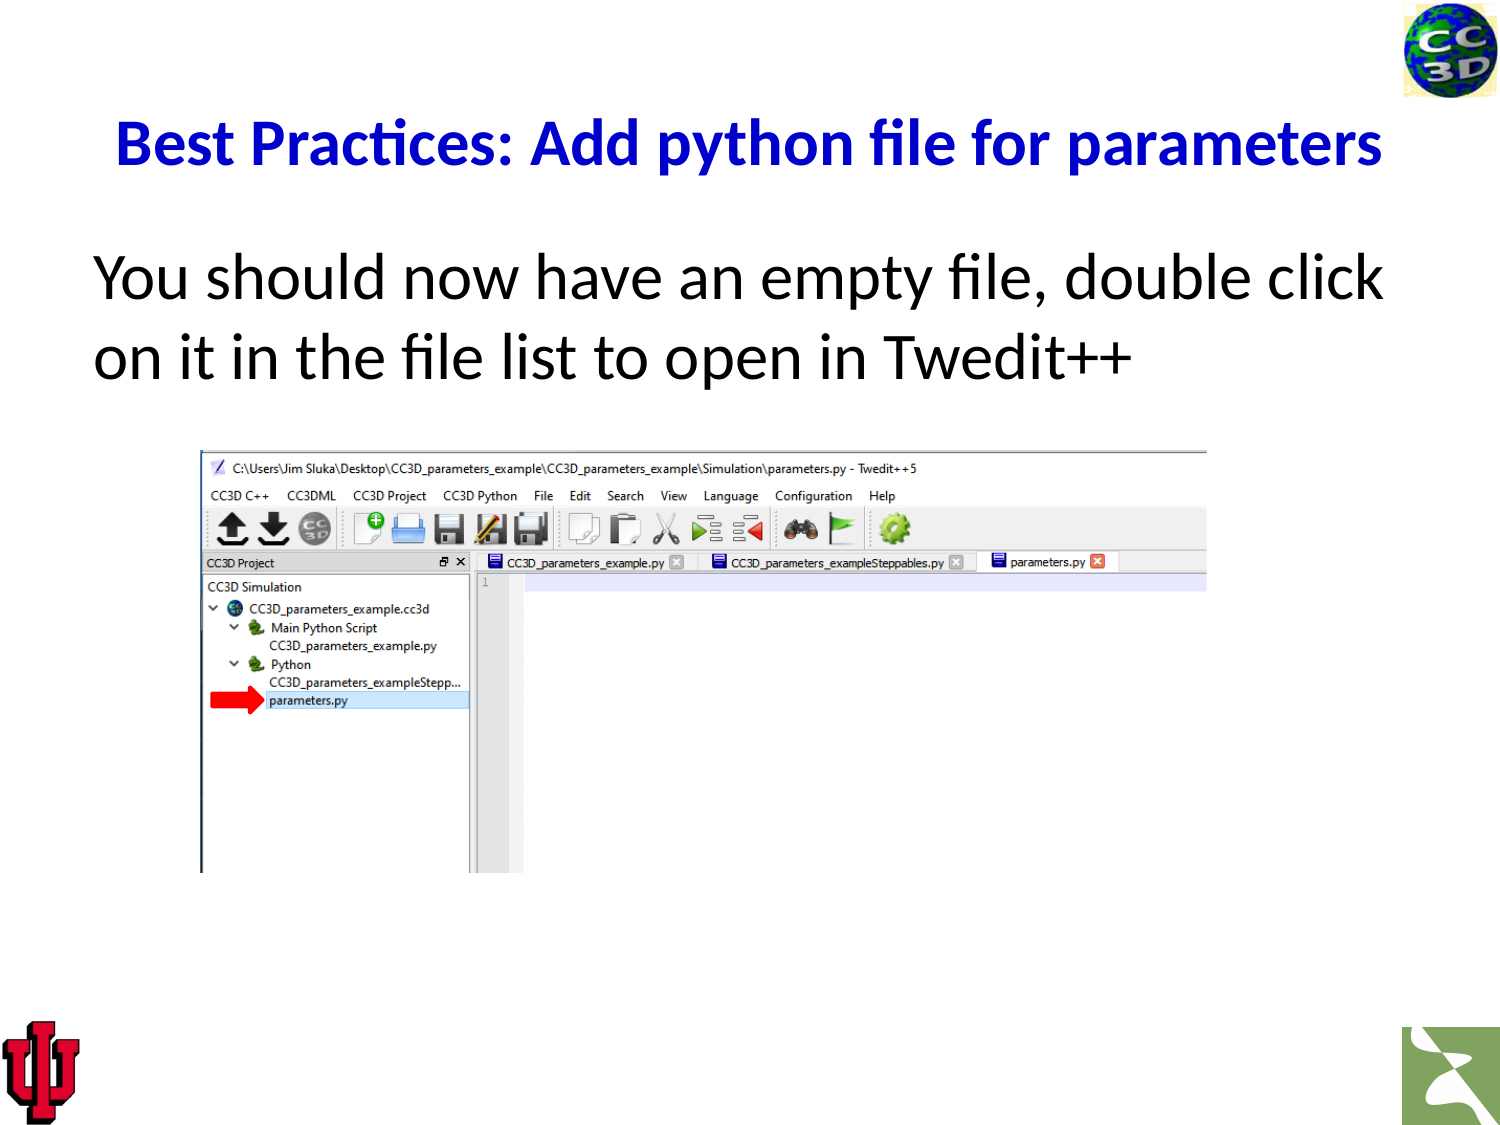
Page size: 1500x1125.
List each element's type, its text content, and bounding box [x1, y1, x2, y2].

title Best Practices: Add python file for parameters [75, 45, 1425, 233]
picture [1402, 1027, 1500, 1125]
picture [0, 1020, 80, 1125]
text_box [199, 449, 1207, 873]
list You should now have an empty file, double click on it in the file list to open in Twedit++ [78, 224, 1429, 968]
picture [1402, 0, 1500, 102]
